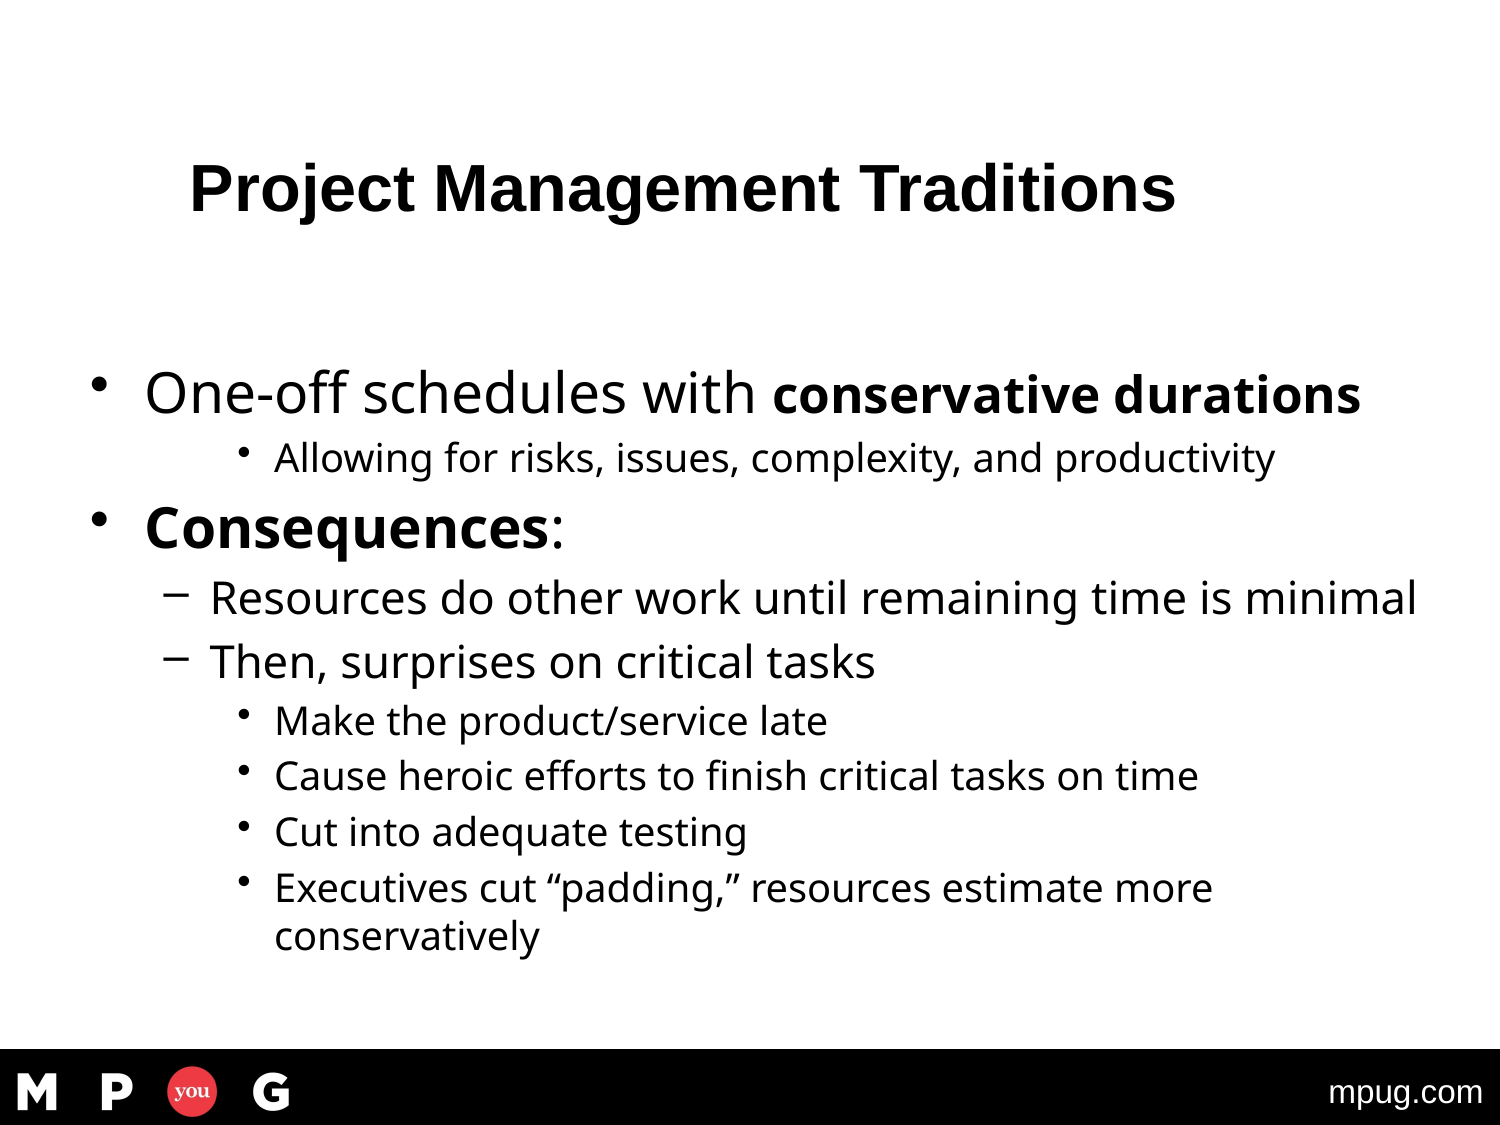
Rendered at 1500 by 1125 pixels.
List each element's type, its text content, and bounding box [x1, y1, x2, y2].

text_box Project Management Traditions [174, 137, 1325, 233]
picture [15, 1065, 291, 1119]
list One-off schedules with conservative durations Allowing for risks, issues, complexity, and productivity Consequences: Resources do other work until remaining time is minimal Then, surprises on critical tasks Make the product/service late Cause heroic efforts to finish critical tasks on time Cut into adequate testing Executives cut “padding,” resources estimate more conservatively [75, 349, 1458, 975]
